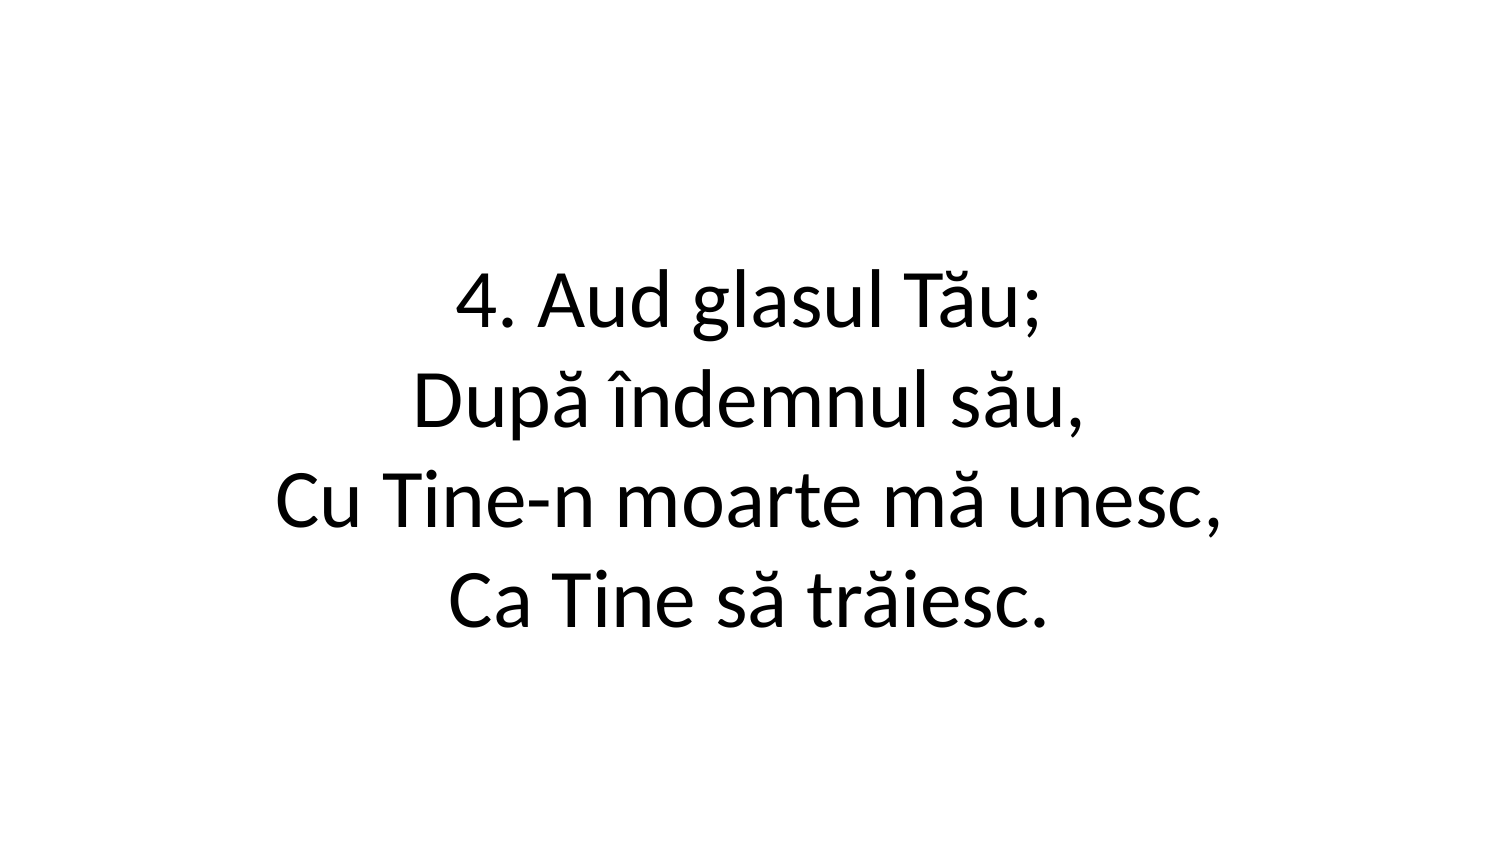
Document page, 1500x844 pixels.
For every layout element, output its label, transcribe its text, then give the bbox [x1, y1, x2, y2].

text_box 4. Aud glasul Tău; După îndemnul său, Cu Tine-n moarte mă unesc, Ca Tine să trăiesc. [260, 192, 1240, 652]
